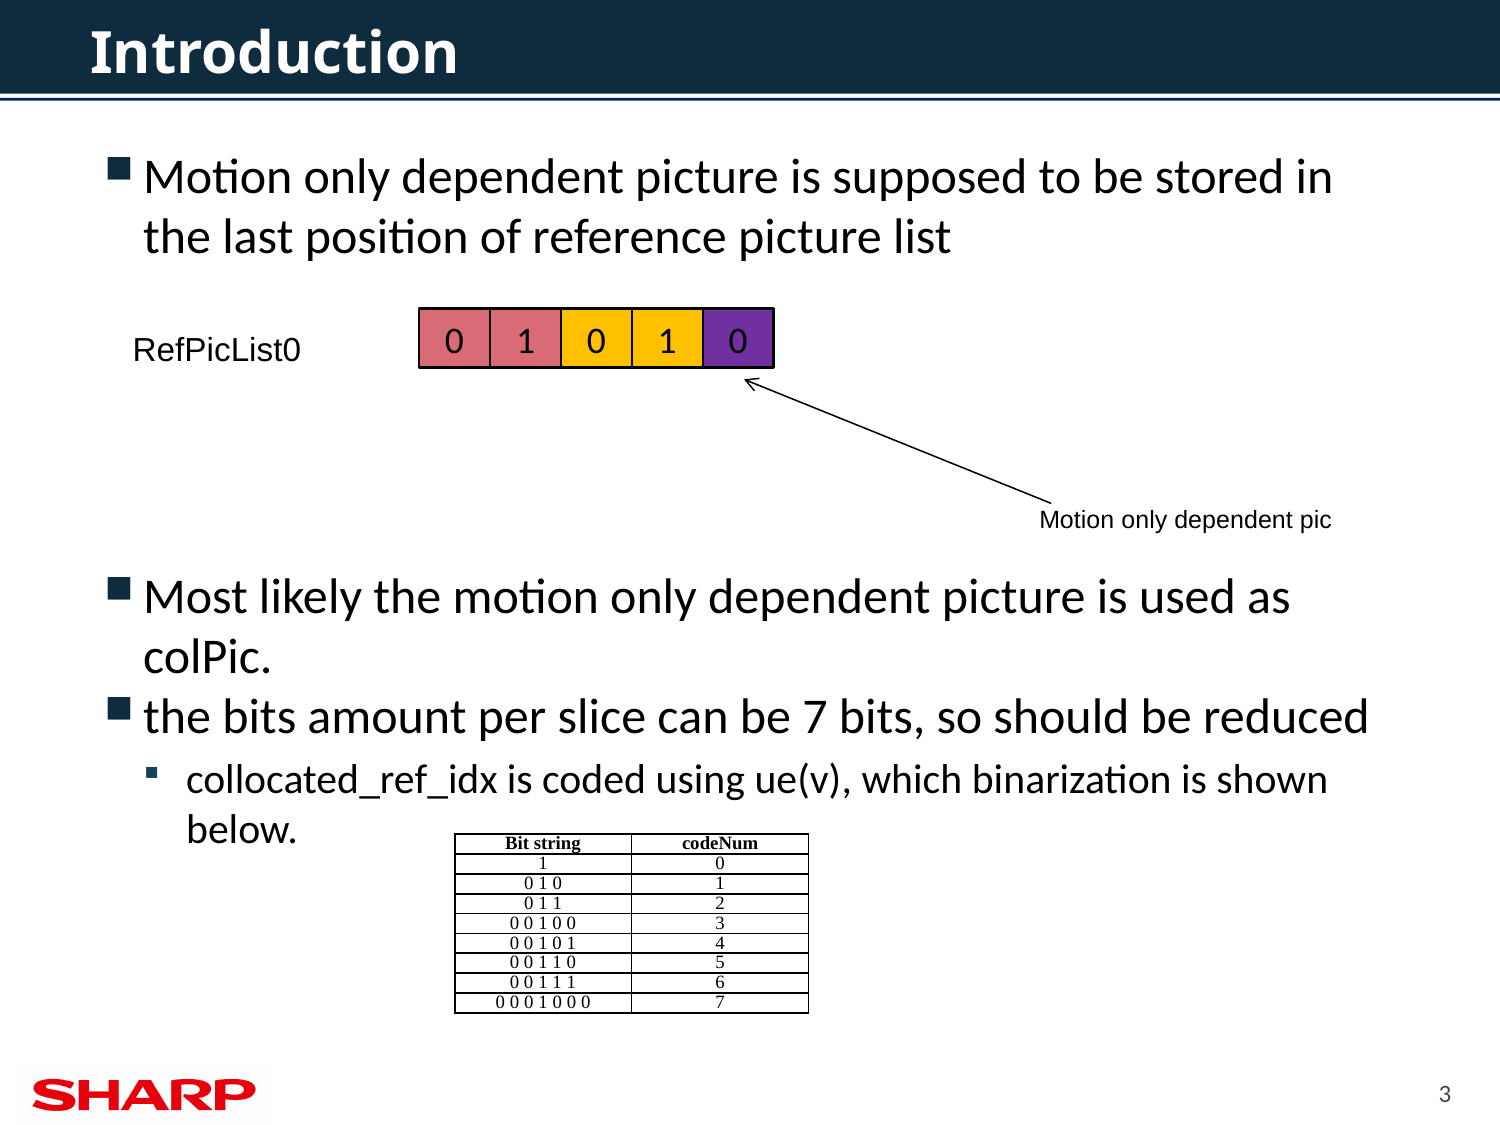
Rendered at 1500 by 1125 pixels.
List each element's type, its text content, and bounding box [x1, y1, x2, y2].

table_cell 2 [632, 895, 808, 913]
table_cell 0 1 0 [456, 875, 631, 893]
text_box RefPicList0 [117, 320, 372, 375]
text_box 0 [559, 306, 630, 370]
table_cell 3 [632, 914, 808, 933]
table_cell 0 [632, 855, 808, 873]
text_box 1 [488, 306, 559, 370]
table_header Bit string [456, 835, 631, 853]
table_cell 7 [632, 994, 808, 1012]
table_cell 1 [632, 875, 808, 893]
slide_number 3 [1345, 1062, 1467, 1108]
table_cell 0 1 1 [456, 895, 631, 913]
table_cell 6 [632, 974, 808, 992]
table_cell 0 0 1 1 1 [456, 974, 631, 992]
table_cell 1 [456, 855, 631, 873]
text_box 1 [630, 306, 701, 370]
text_box Motion only dependent pic [1033, 497, 1418, 540]
table_cell 5 [632, 954, 808, 972]
text_box 0 [417, 306, 488, 370]
table_cell 0 0 1 0 0 [456, 914, 631, 933]
table_cell 0 0 0 1 0 0 0 [456, 994, 631, 1012]
table_cell 0 0 1 0 1 [456, 934, 631, 952]
title Introduction [74, 15, 1426, 85]
picture [17, 1064, 271, 1125]
list Motion only dependent picture is supposed to be stored in the last position of reference picture list Most likely the motion only dependent picture is used as colPic. the bits amount per slice can be 7 bits, so should be reduced collocated_ref_idx is coded using ue(v), which binarization is shown below. [74, 128, 1426, 1051]
text_box 0 [701, 306, 776, 370]
table_cell 0 0 1 1 0 [456, 954, 631, 972]
table_cell 4 [632, 934, 808, 952]
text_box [743, 379, 1052, 504]
table_header codeNum [632, 835, 808, 853]
